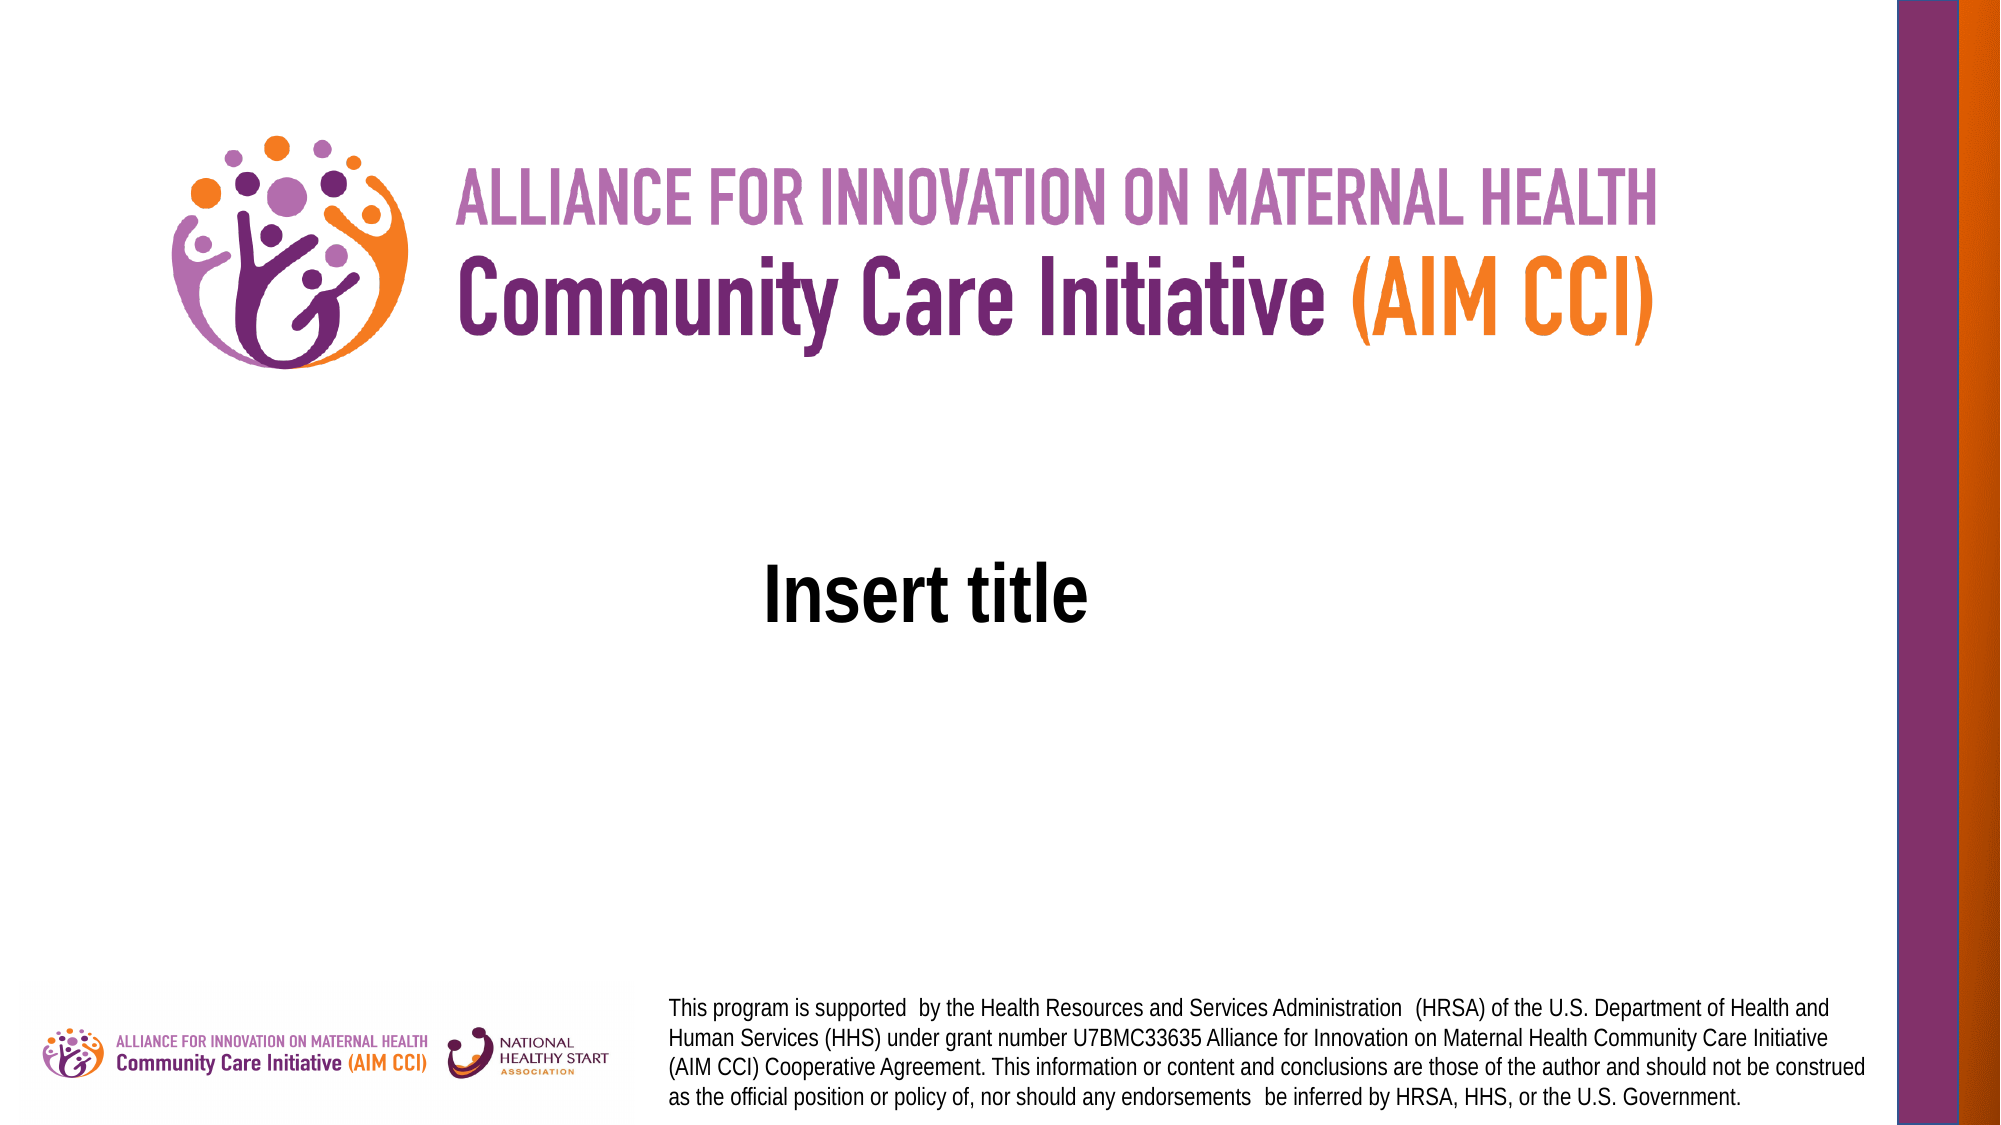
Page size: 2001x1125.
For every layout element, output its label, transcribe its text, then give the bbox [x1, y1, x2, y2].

picture [91, 17, 1735, 443]
text_box This program is supported by the Health Resources and Services Administration (HRSA) of the U.S. Department of Health and Human Services (HHS) under grant number U7BMC33635 Alliance for Innovation on Maternal Health Community Care Initiative (AIM CCI) Cooperative Agreement. This information or content and conclusions are those of the author and should not be construed as the official position or policy of, nor should any endorsements be inferred by HRSA, HHS, or the U.S. Government. [653, 983, 1890, 1119]
picture [1959, 0, 2000, 1125]
picture [19, 981, 635, 1125]
title Insert title [54, 443, 1799, 648]
